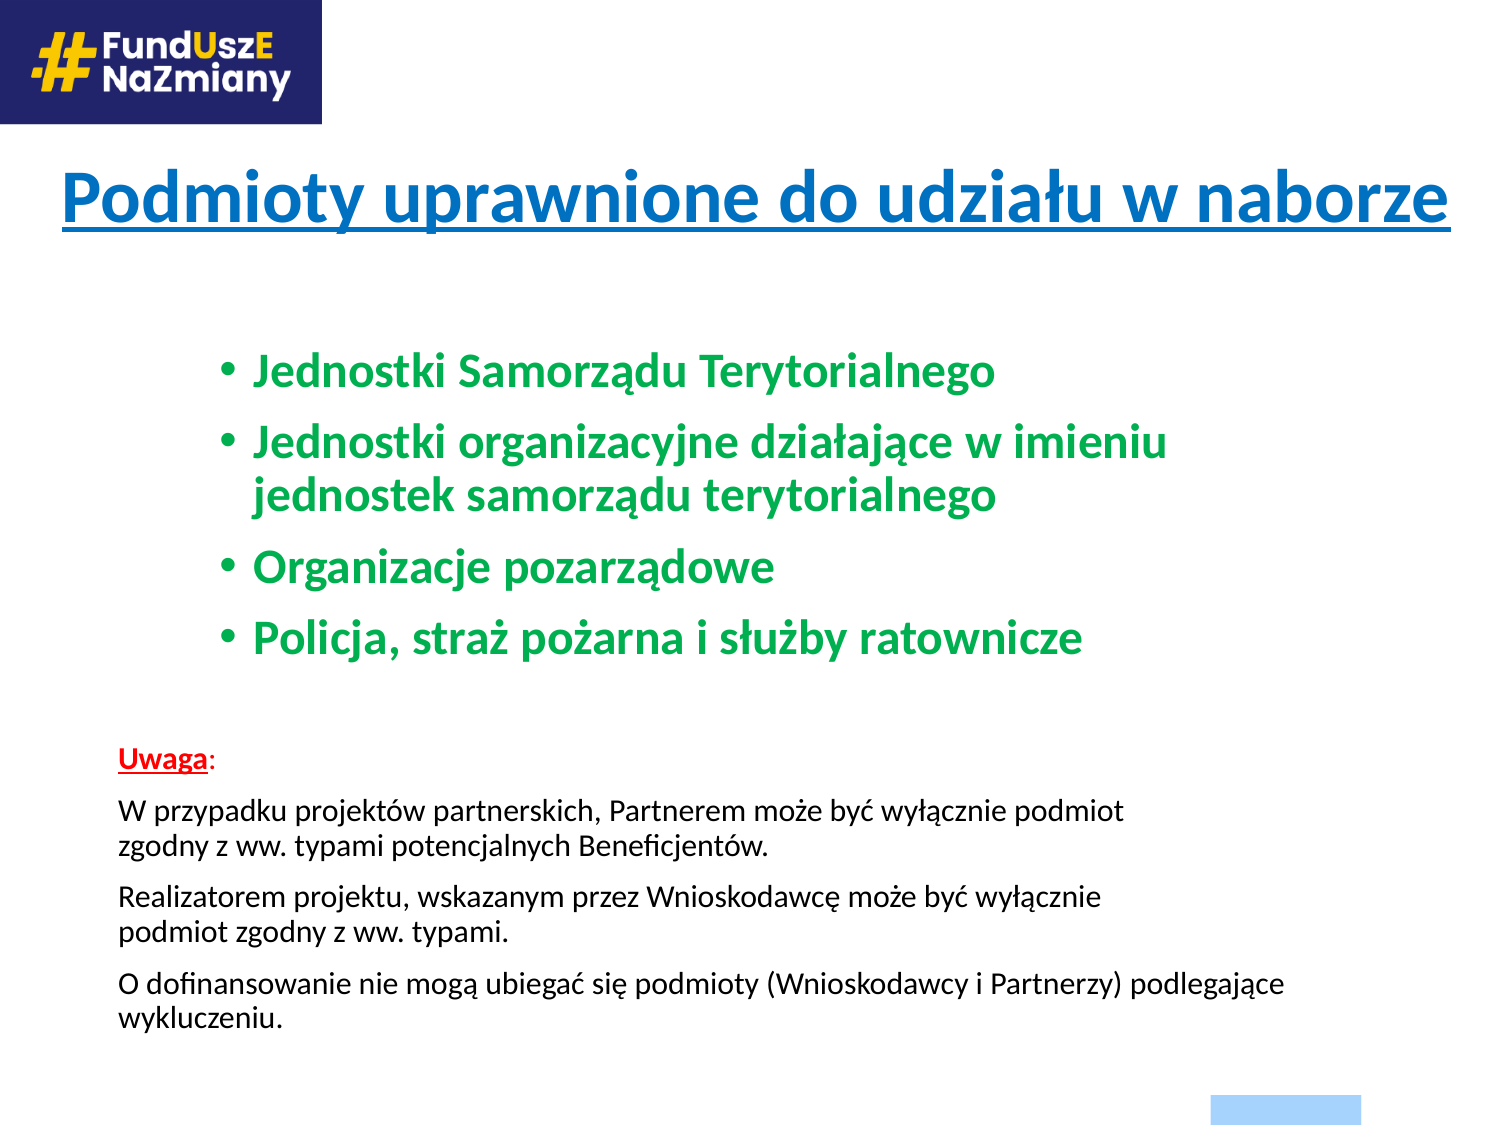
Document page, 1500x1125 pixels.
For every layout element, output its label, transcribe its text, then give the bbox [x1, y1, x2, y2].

title Podmioty uprawnione do udziału w naborze [44, 139, 1469, 319]
picture [0, 0, 1500, 1125]
list Jednostki Samorządu Terytorialnego Jednostki organizacyjne działające w imieniu jednostek samorządu terytorialnego Organizacje pozarządowe Policja, straż pożarna i służby ratownicze Uwaga: W przypadku projektów partnerskich, Partnerem może być wyłącznie podmiot zgodny z ww. typami potencjalnych Beneficjentów. Realizatorem projektu, wskazanym przez Wnioskodawcę może być wyłącznie podmiot zgodny z ww. typami. O dofinansowanie nie mogą ubiegać się podmioty (Wnioskodawcy i Partnerzy) podlegające wykluczeniu. [103, 337, 1397, 1048]
